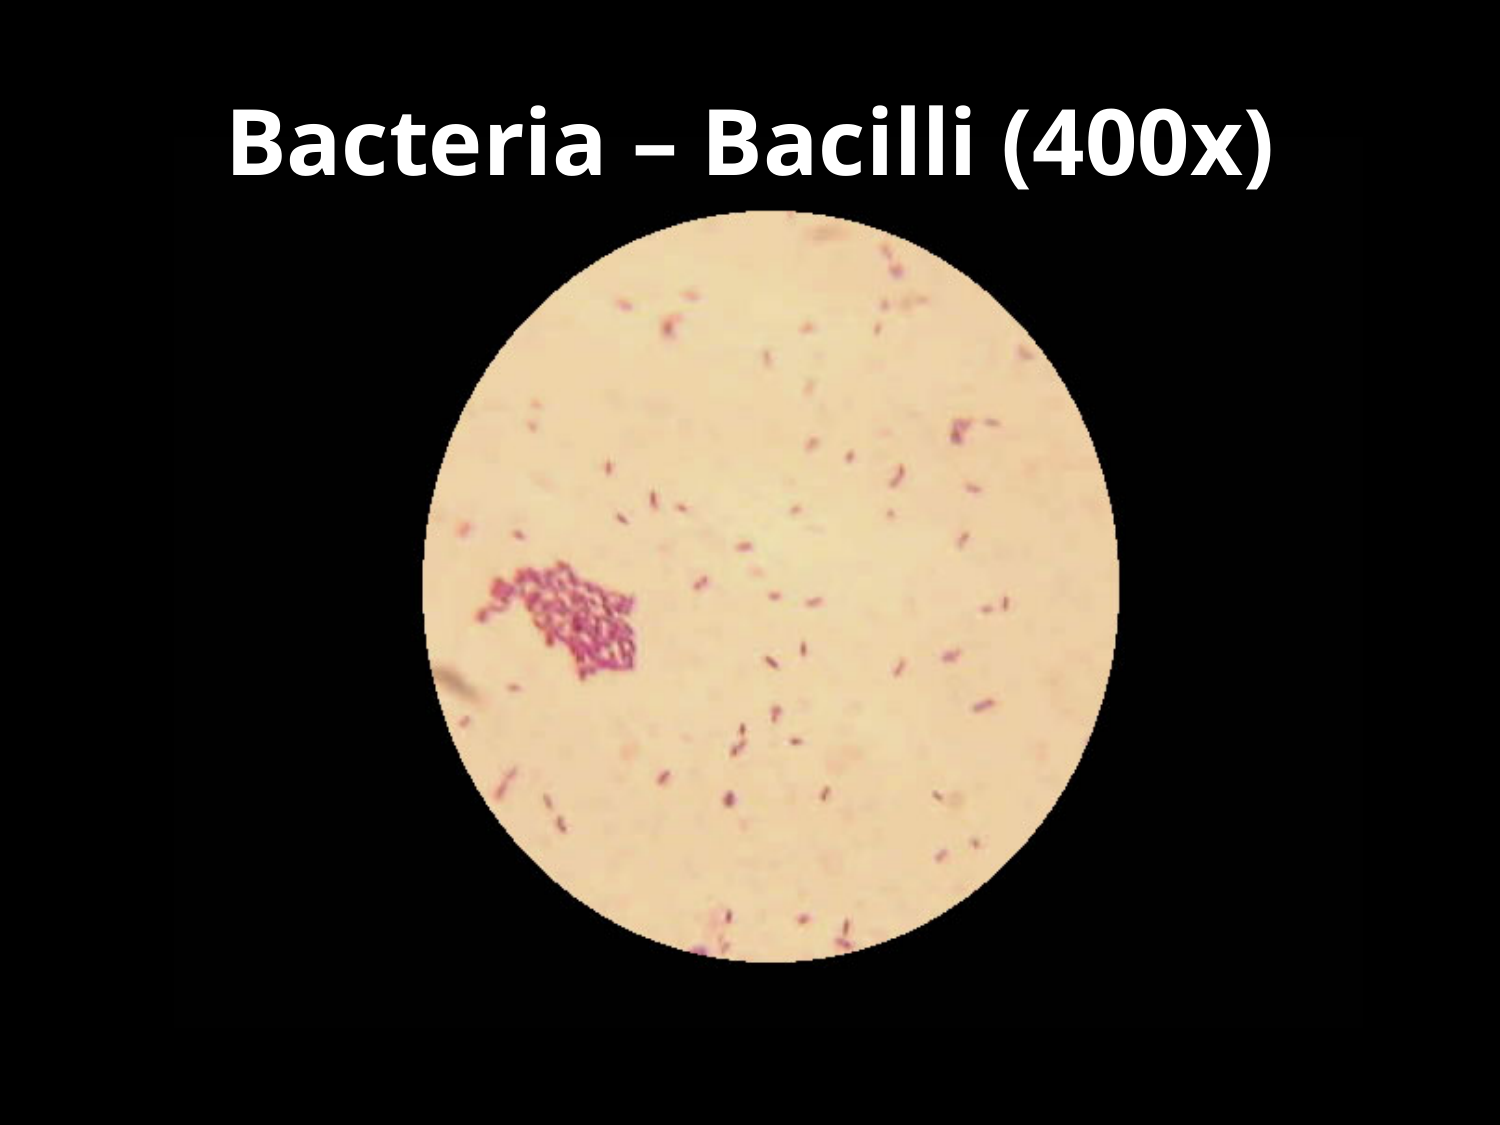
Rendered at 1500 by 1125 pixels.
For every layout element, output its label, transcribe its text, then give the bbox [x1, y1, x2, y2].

picture [174, 137, 1363, 1029]
title Bacteria – Bacilli (400x) [74, 44, 1426, 233]
